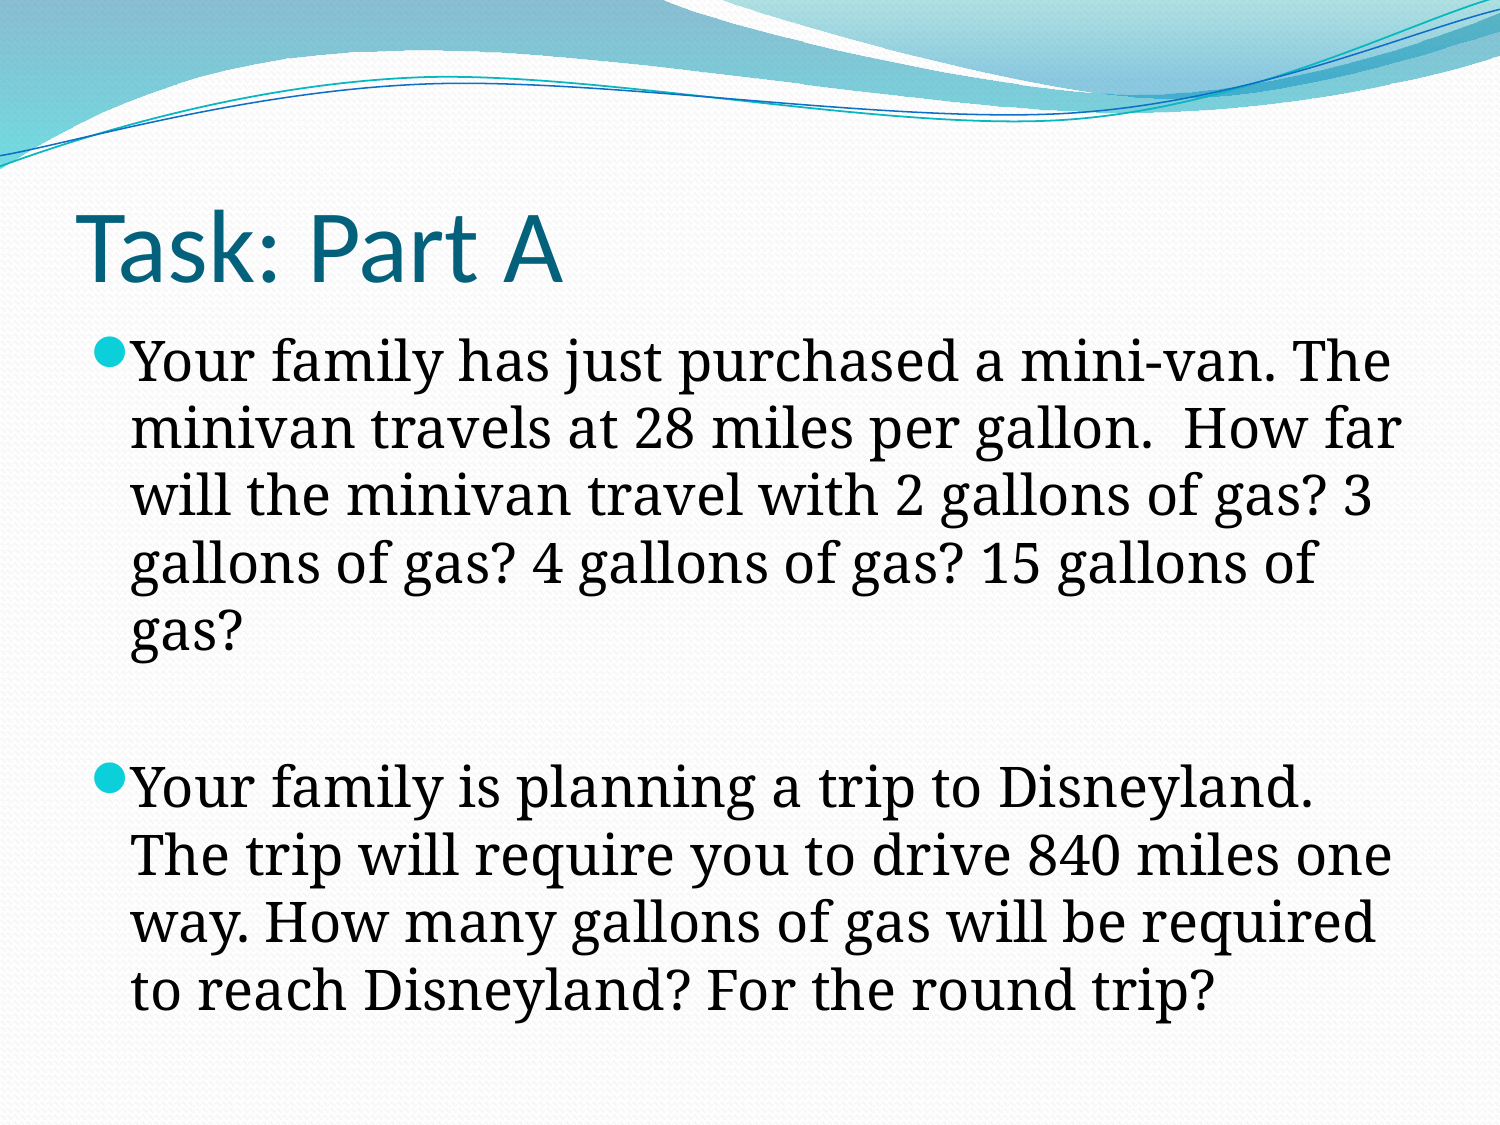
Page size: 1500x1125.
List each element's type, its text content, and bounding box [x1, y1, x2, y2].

title Task: Part A [75, 115, 1425, 303]
list Your family has just purchased a mini-van. The minivan travels at 28 miles per gallon. How far will the minivan travel with 2 gallons of gas? 3 gallons of gas? 4 gallons of gas? 15 gallons of gas? Your family is planning a trip to Disneyland. The trip will require you to drive 840 miles one way. How many gallons of gas will be required to reach Disneyland? For the round trip? [75, 317, 1425, 1038]
